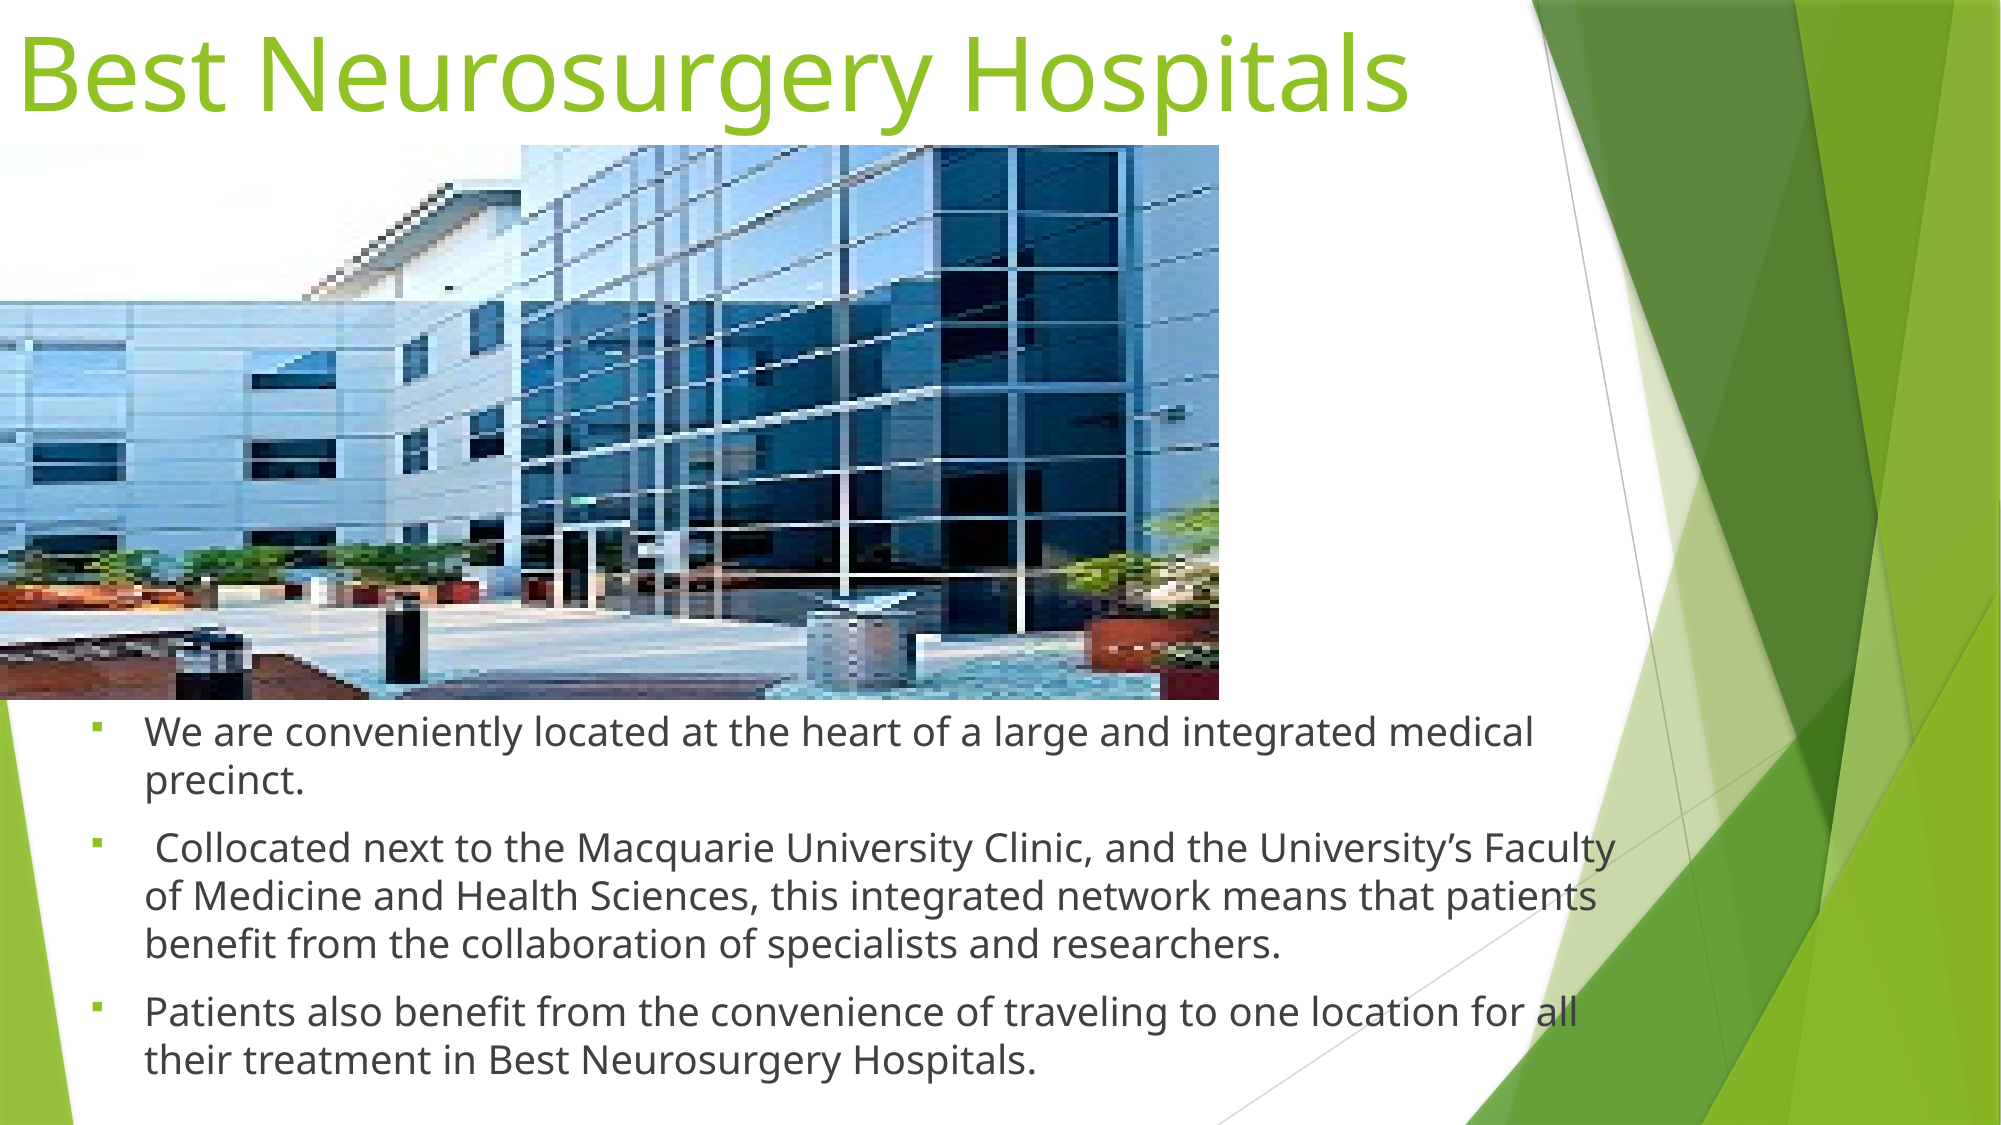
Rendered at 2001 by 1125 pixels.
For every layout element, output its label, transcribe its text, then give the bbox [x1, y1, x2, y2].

title Best Neurosurgery Hospitals [0, 0, 1452, 217]
picture [0, 145, 1220, 700]
list We are conveniently located at the heart of a large and integrated medical precinct. Collocated next to the Macquarie University Clinic, and the University’s Faculty of Medicine and Health Sciences, this integrated network means that patients benefit from the collaboration of specialists and researchers. Patients also benefit from the convenience of traveling to one location for all their treatment in Best Neurosurgery Hospitals. [75, 699, 1648, 1125]
